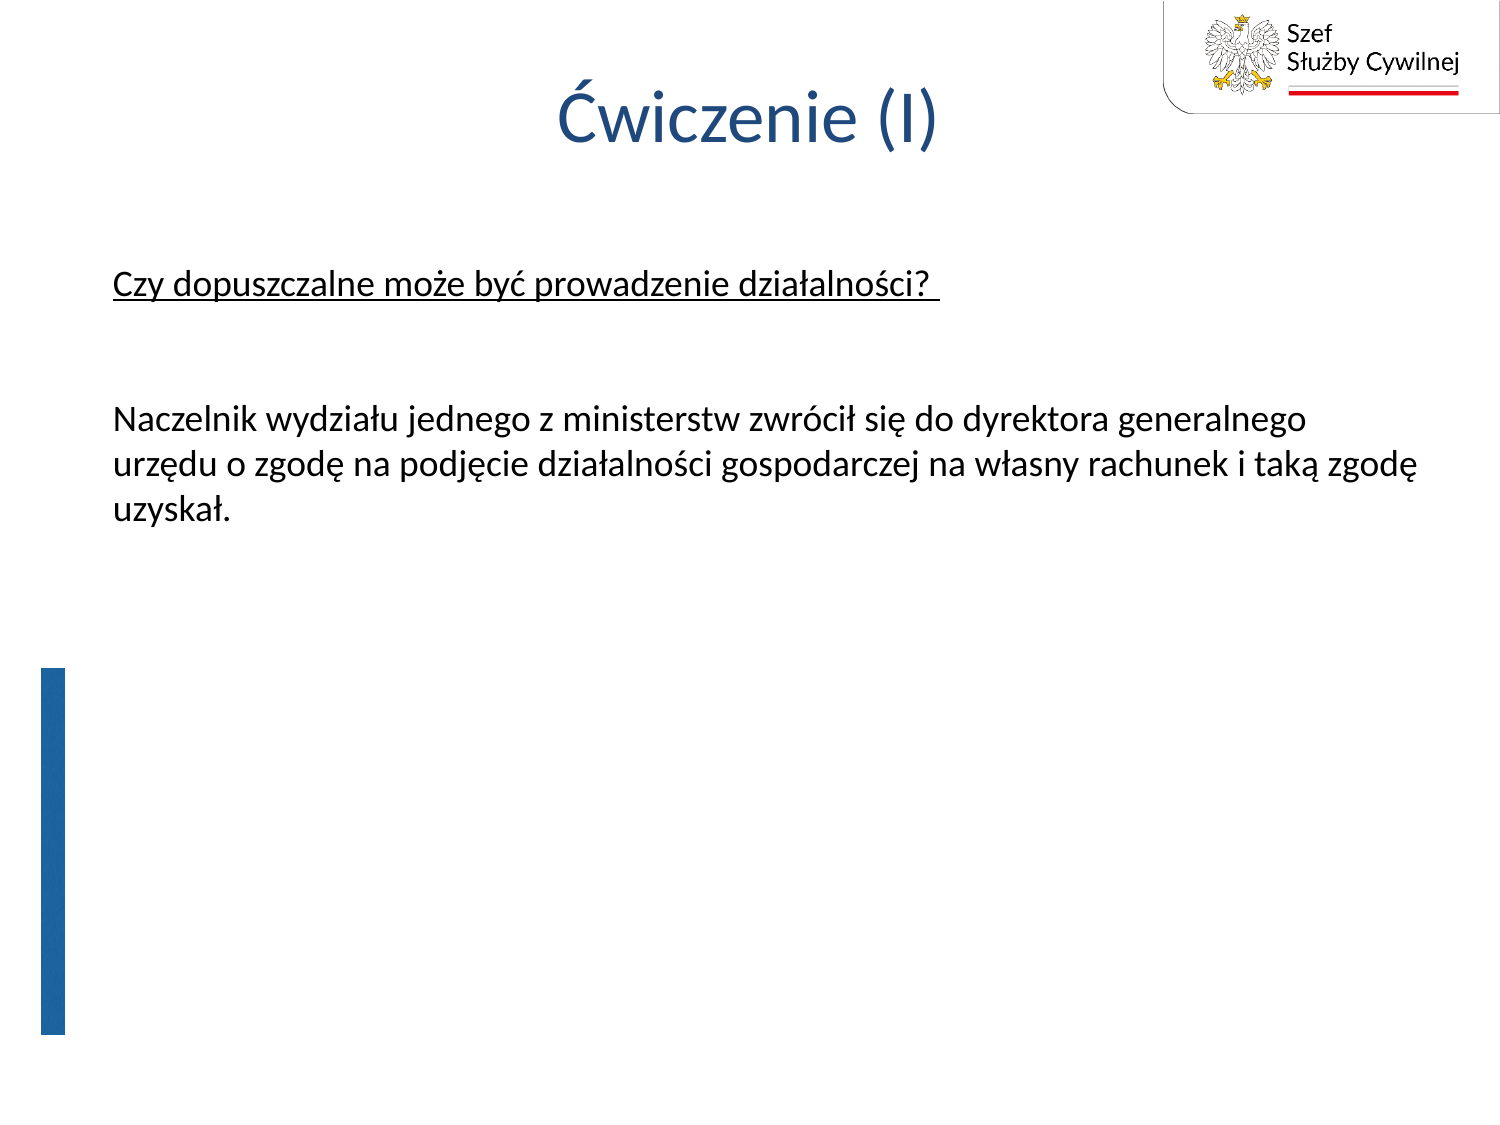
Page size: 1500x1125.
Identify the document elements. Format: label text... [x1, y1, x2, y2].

picture [41, 668, 65, 1035]
picture [1163, 0, 1500, 114]
text_box Czy dopuszczalne może być prowadzenie działalności? Naczelnik wydziału jednego z ministerstw zwrócił się do dyrektora generalnego urzędu o zgodę na podjęcie działalności gospodarczej na własny rachunek i taką zgodę uzyskał. [98, 251, 1436, 582]
title Ćwiczenie (I) [98, 60, 1400, 185]
